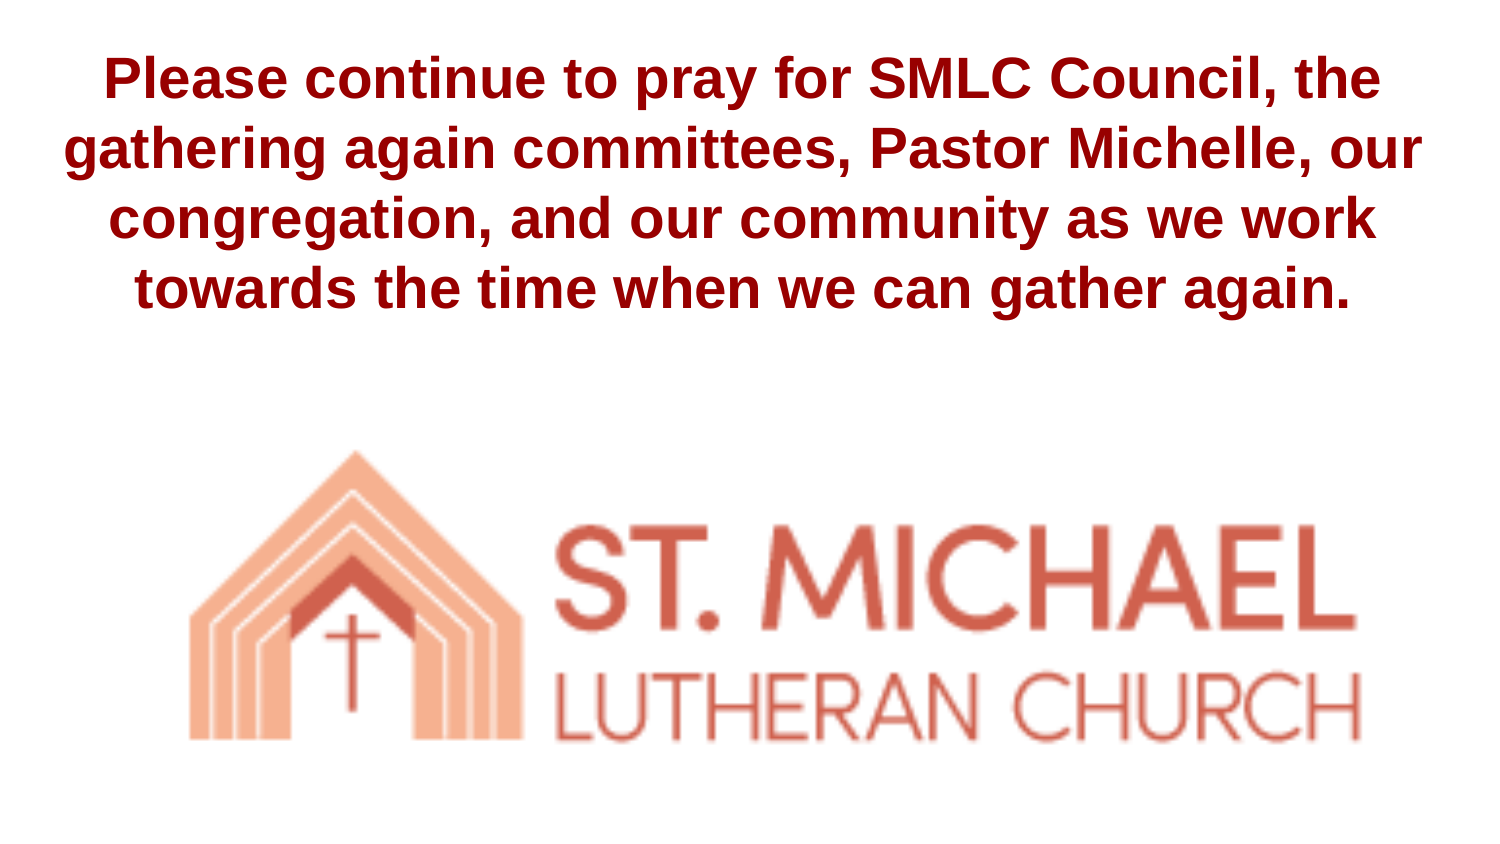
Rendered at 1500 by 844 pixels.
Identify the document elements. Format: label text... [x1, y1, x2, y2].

text_box Please continue to pray for SMLC Council, the gathering again committees, Pastor Michelle, our congregation, and our community as we work towards the time when we can gather again. [18, 24, 1469, 782]
picture [164, 421, 1378, 780]
